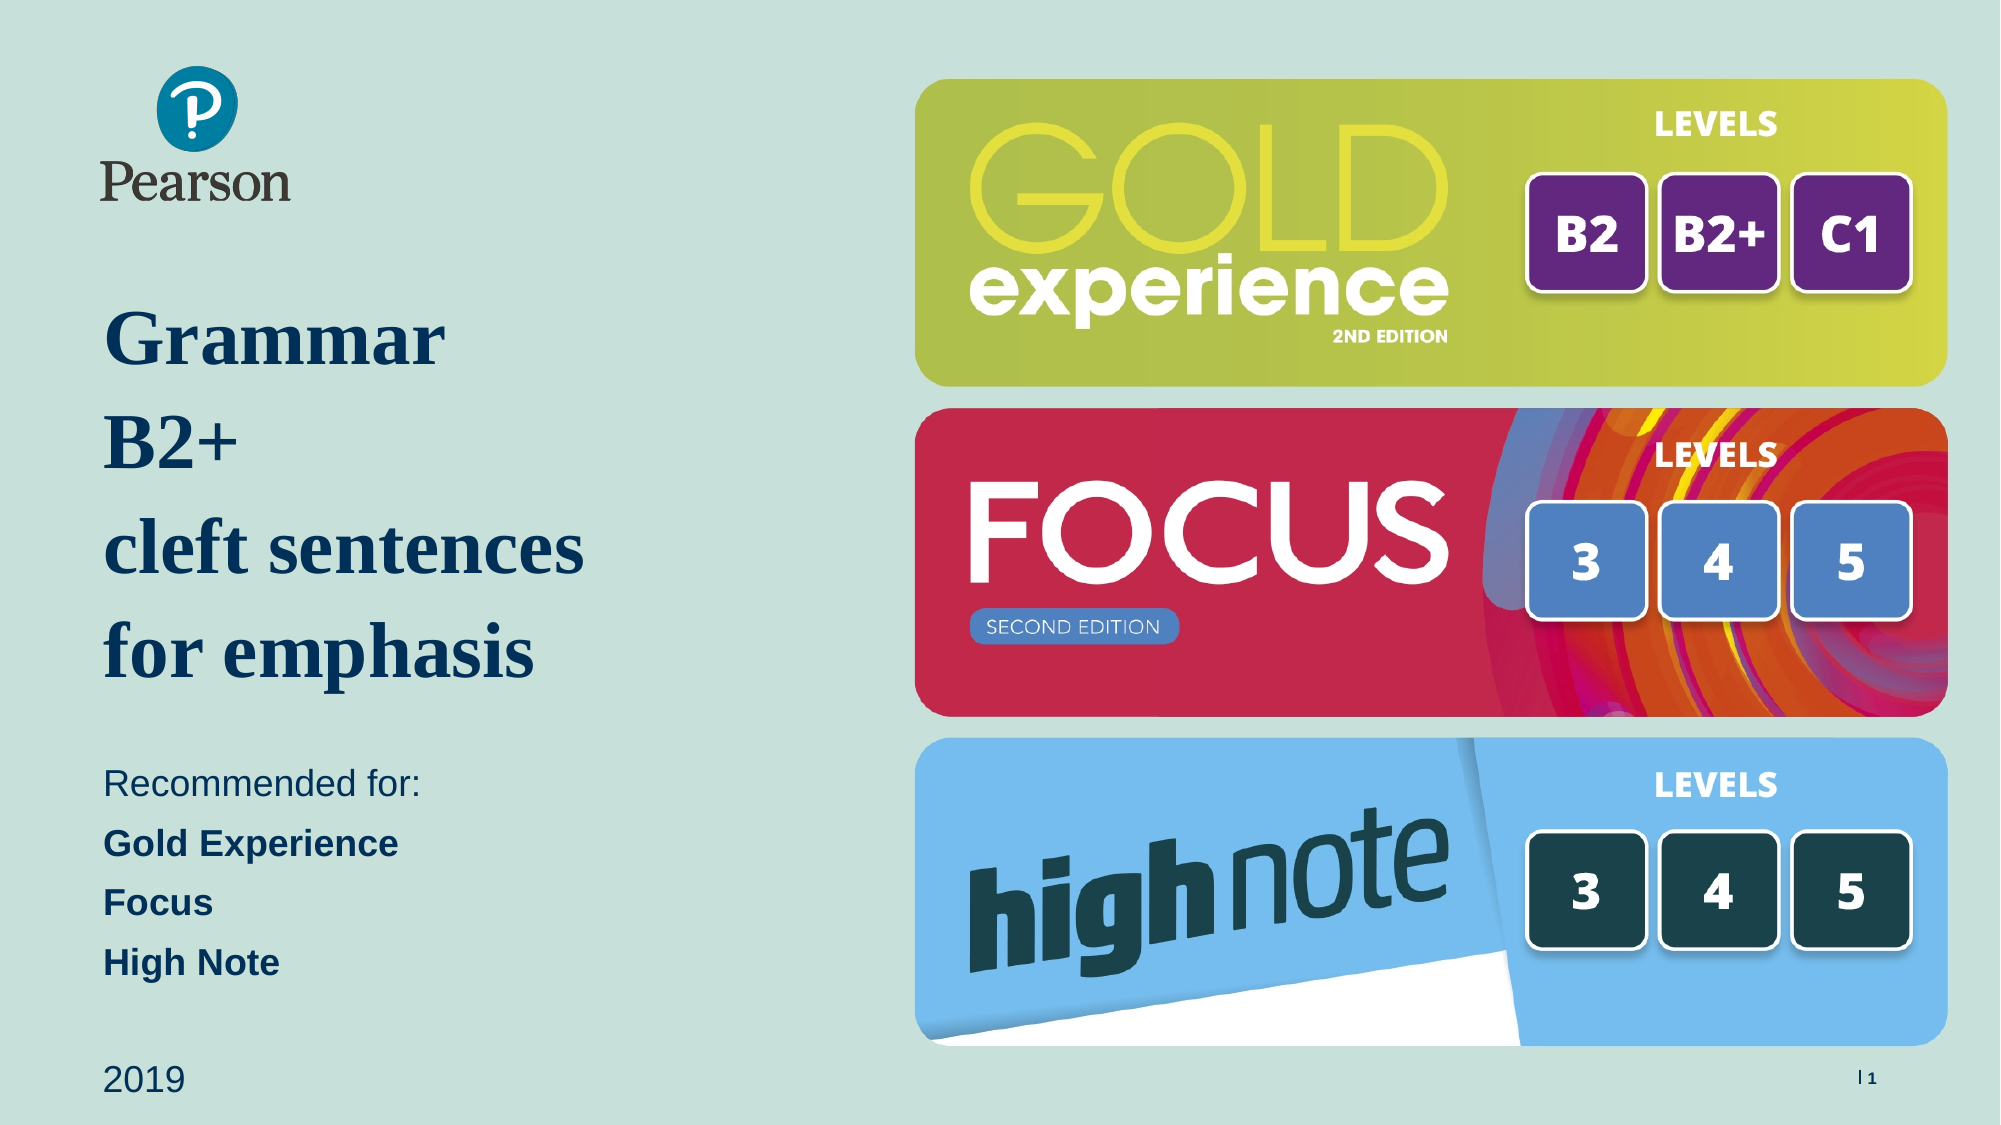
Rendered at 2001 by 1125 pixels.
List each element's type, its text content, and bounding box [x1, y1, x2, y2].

text_box Recommended for: Gold Experience Focus High Note [103, 743, 857, 930]
title Grammar B2+ cleft sentences for emphasis [103, 275, 921, 615]
list 2019 [102, 1045, 970, 1093]
picture [0, 0, 2001, 1125]
slide_number 1 [1867, 1068, 1896, 1087]
